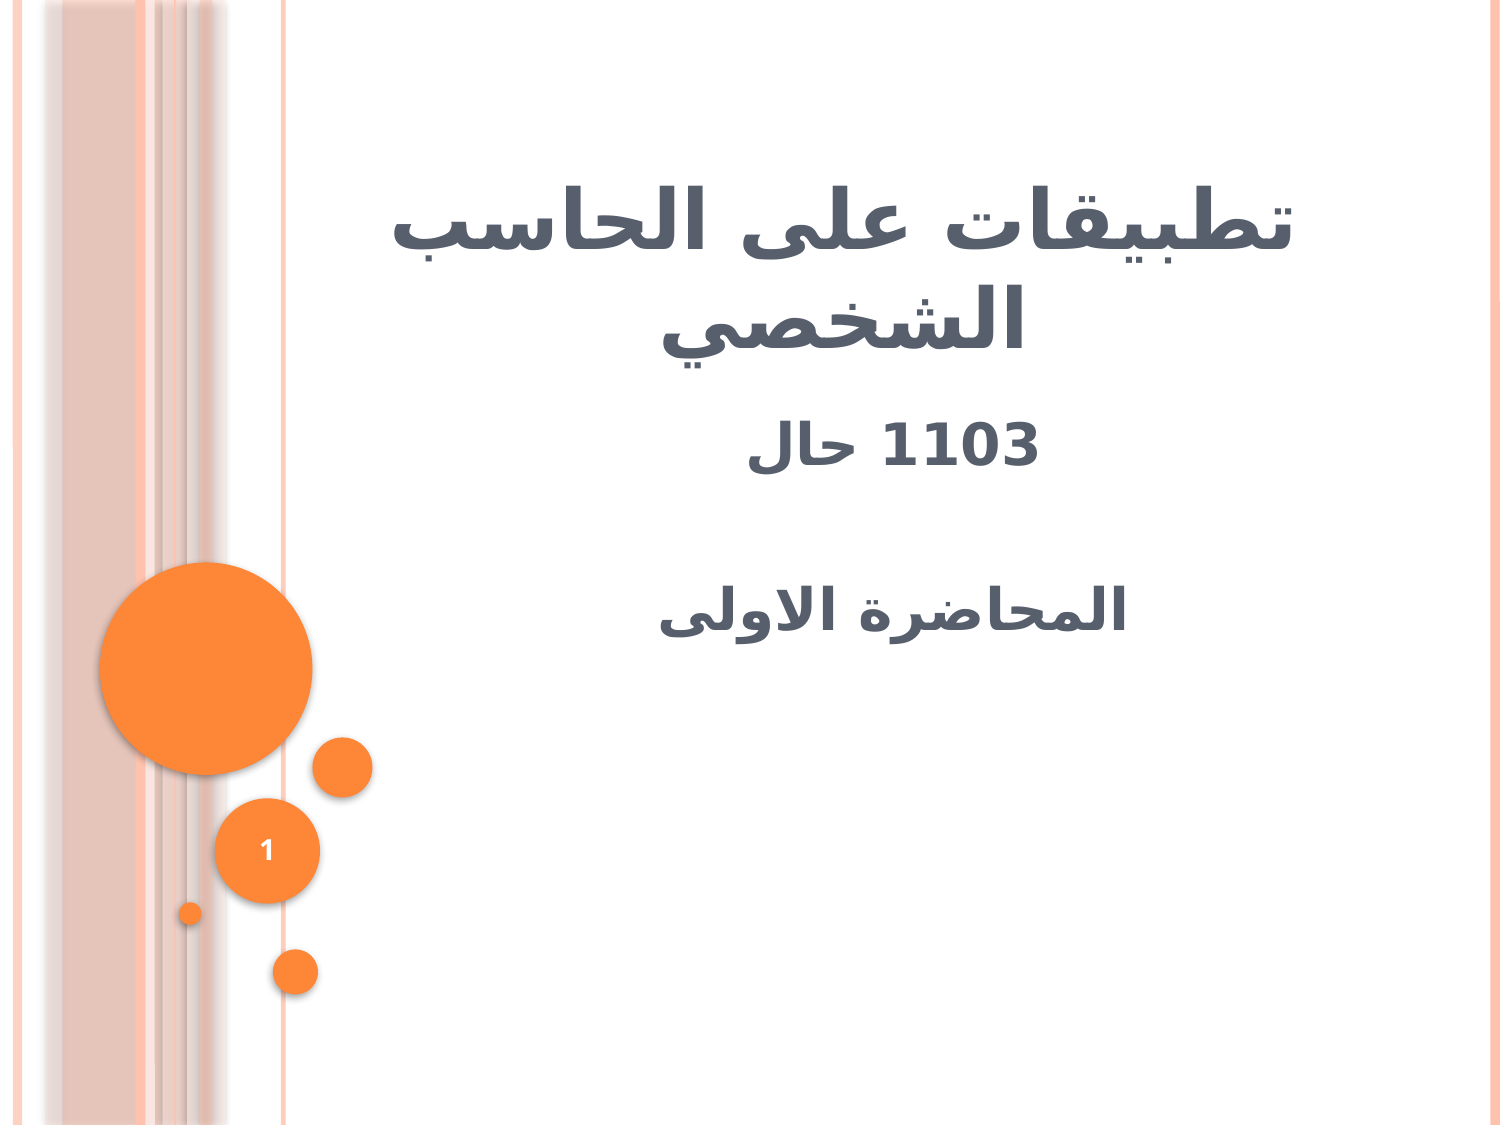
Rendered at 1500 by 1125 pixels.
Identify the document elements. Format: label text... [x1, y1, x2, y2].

subtitle 1103 حال المحاضرة الاولى [387, 399, 1400, 750]
title تطبيقات على الحاسب الشخصي [281, 62, 1407, 374]
slide_number 1 [217, 808, 318, 894]
